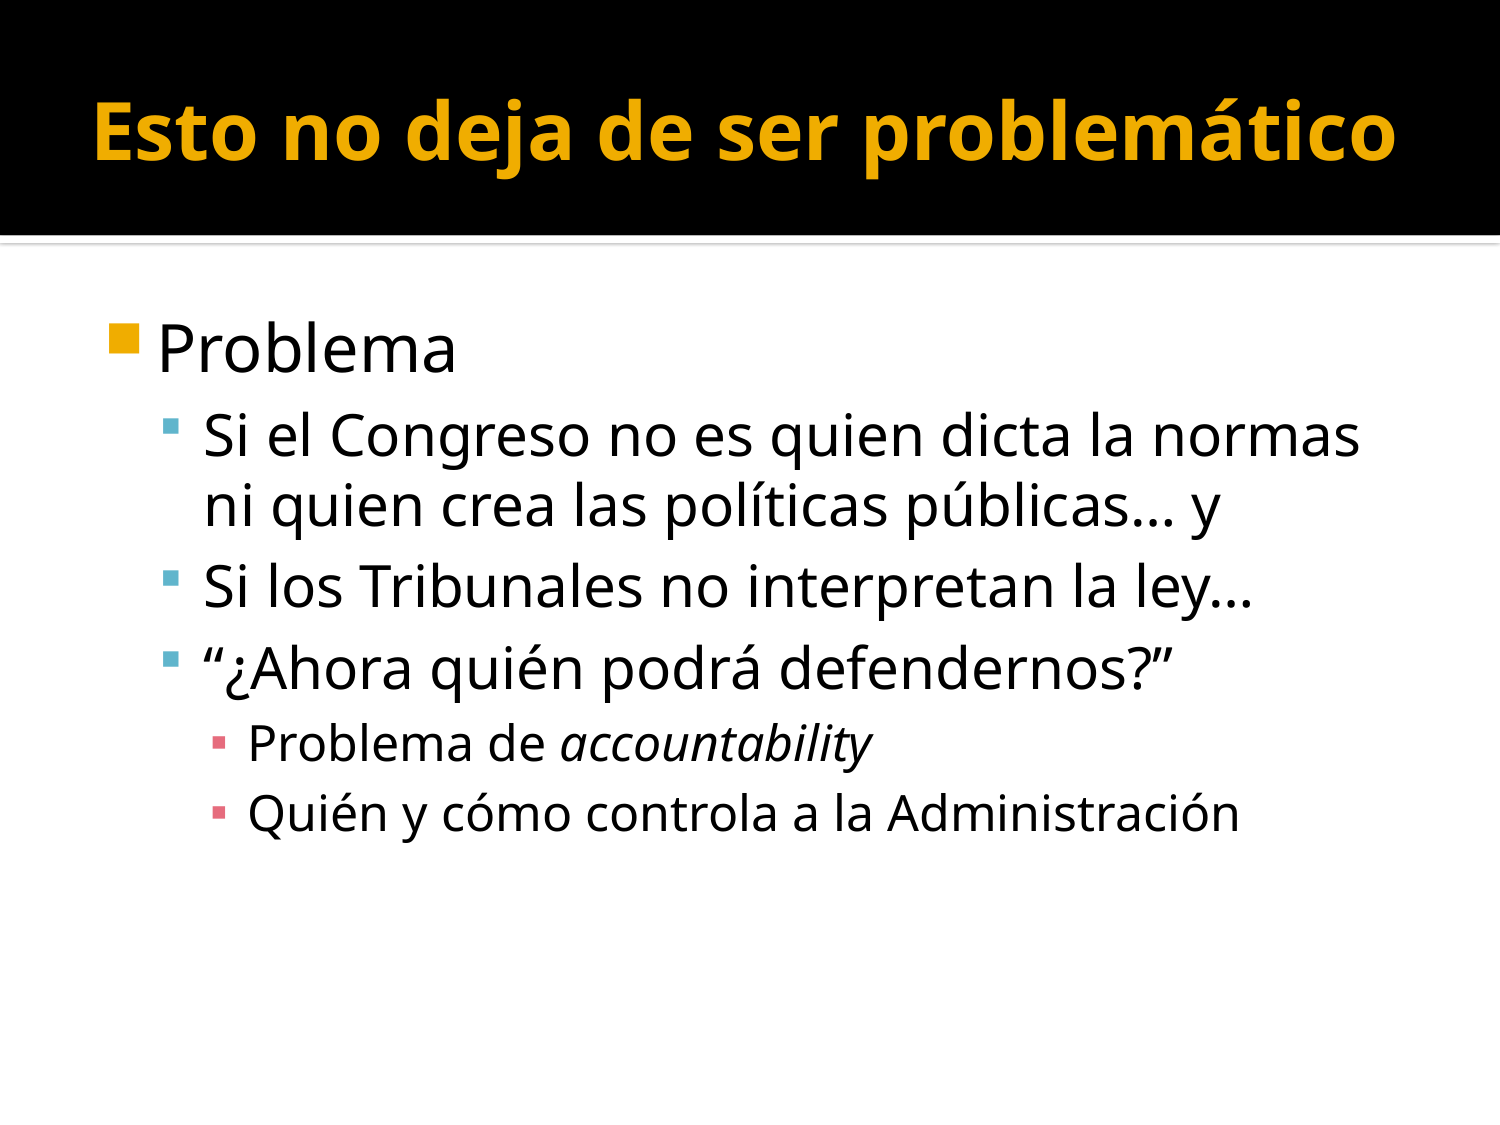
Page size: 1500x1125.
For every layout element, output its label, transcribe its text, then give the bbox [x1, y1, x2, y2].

list Problema Si el Congreso no es quien dicta la normas ni quien crea las políticas públicas… y Si los Tribunales no interpretan la ley… “¿Ahora quién podrá defendernos?” Problema de accountability Quién y cómo controla a la Administración [75, 291, 1425, 1050]
title Esto no deja de ser problemático [75, 25, 1425, 231]
